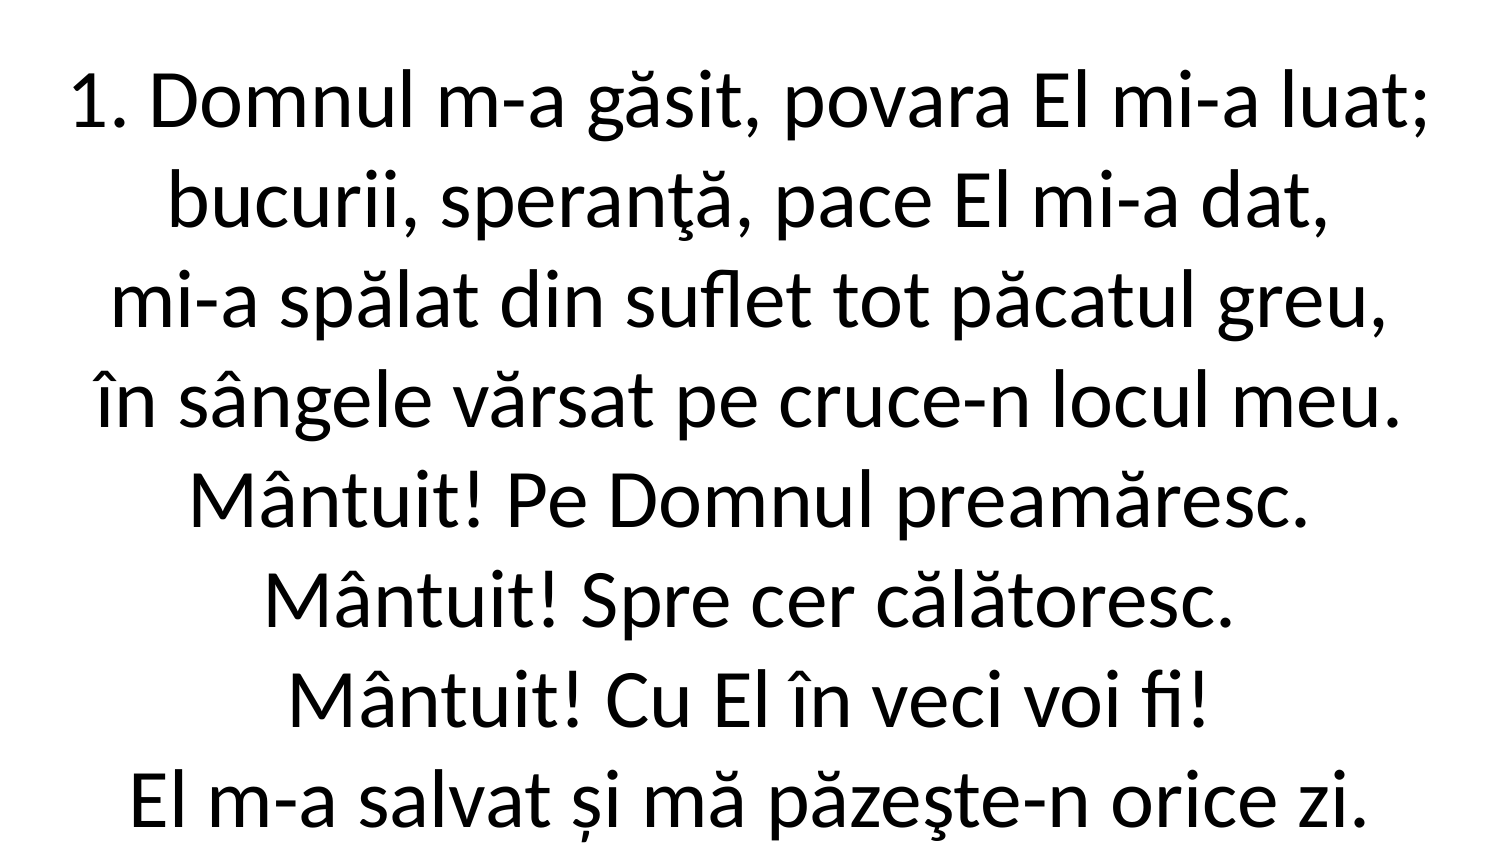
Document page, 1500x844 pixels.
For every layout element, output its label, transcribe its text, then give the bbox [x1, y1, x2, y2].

text_box 1. Domnul m-a găsit, povara El mi-a luat; bucurii, speranţă, pace El mi-a dat, mi-a spălat din suflet tot păcatul greu, în sângele vărsat pe cruce-n locul meu. Mântuit! Pe Domnul preamăresc. Mântuit! Spre cer călătoresc. Mântuit! Cu El în veci voi fi! El m-a salvat și mă păzeşte-n orice zi. [52, 0, 1448, 844]
